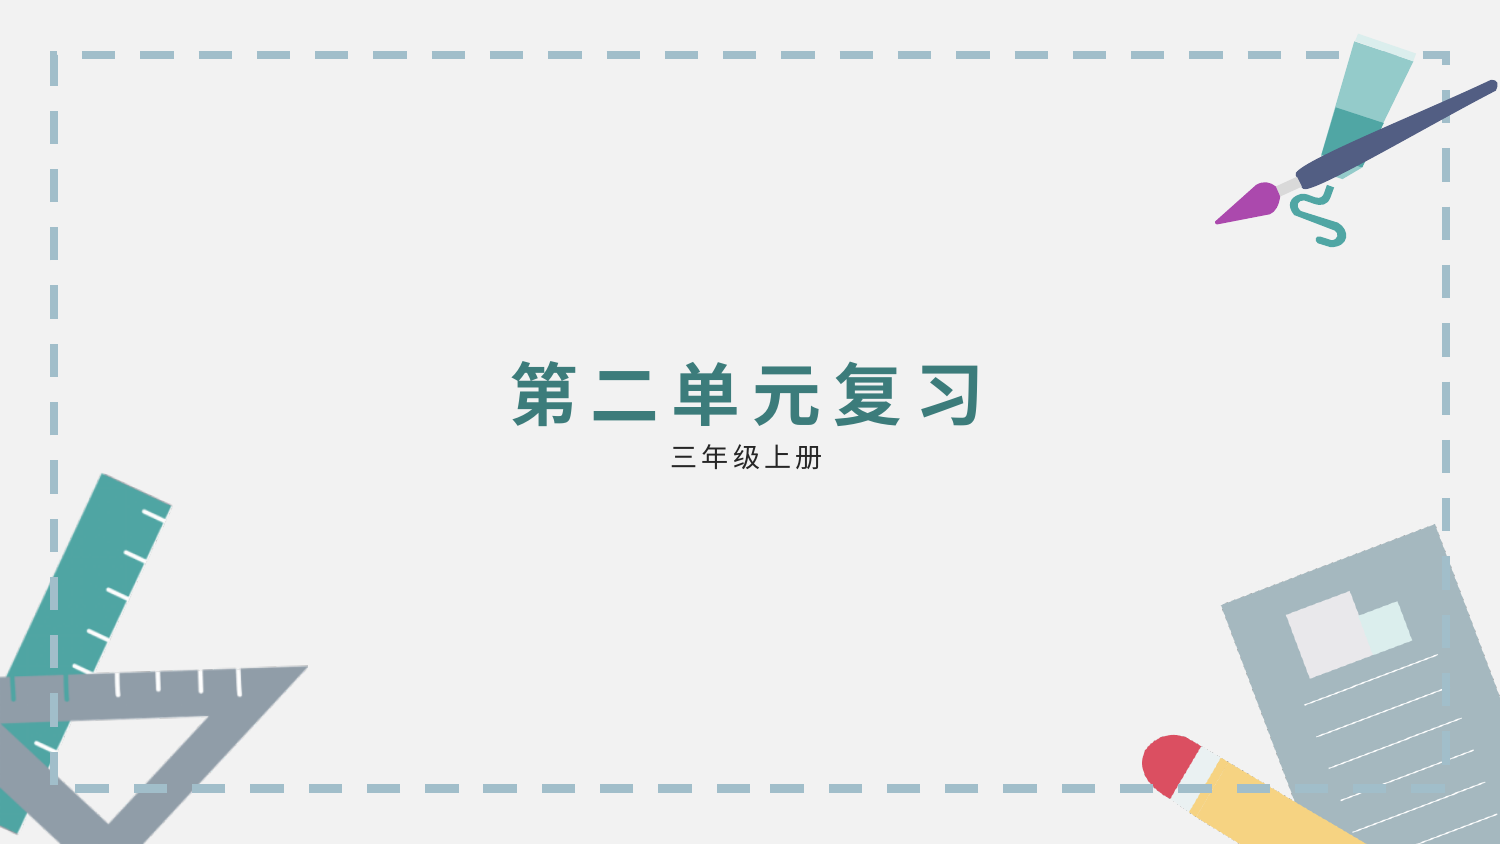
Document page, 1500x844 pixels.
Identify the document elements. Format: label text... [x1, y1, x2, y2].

text_box 三年级上册 [281, 440, 1212, 587]
picture [0, 458, 308, 844]
picture [1141, 523, 1500, 844]
text_box 第二单元复习 [281, 263, 1212, 435]
